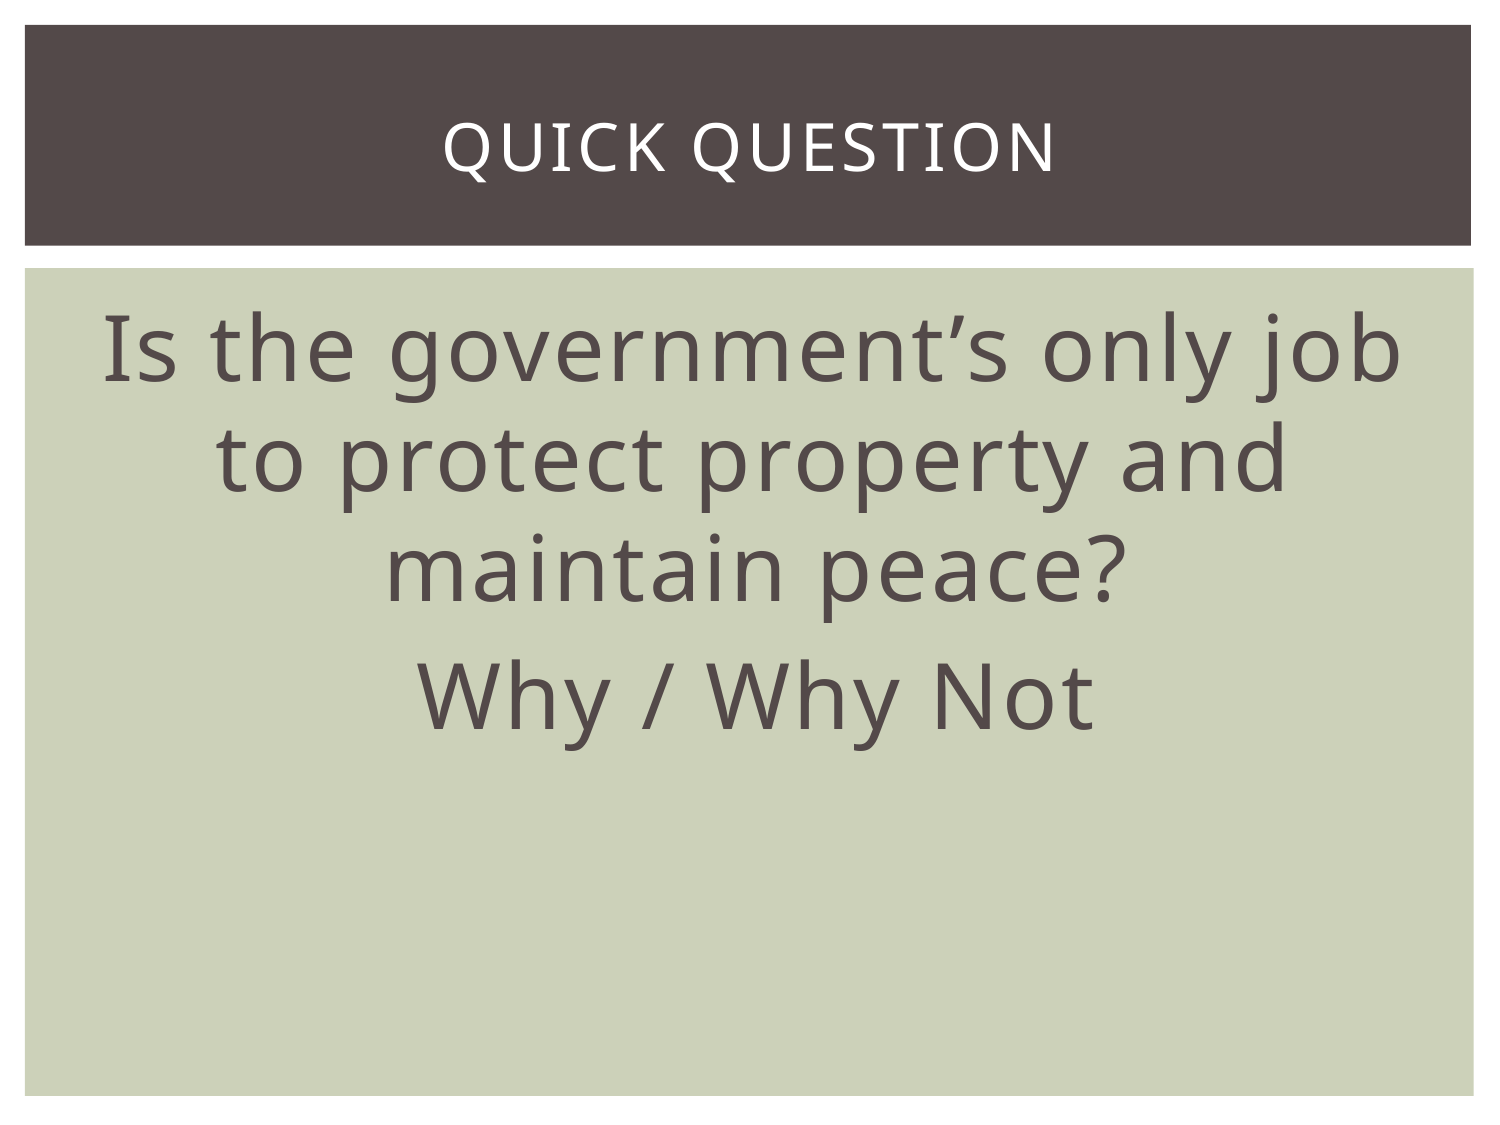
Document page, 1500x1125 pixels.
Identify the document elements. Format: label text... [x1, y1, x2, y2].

list Is the government’s only job to protect property and maintain peace? Why / Why Not [62, 281, 1442, 1005]
title Quick Question [62, 58, 1438, 232]
